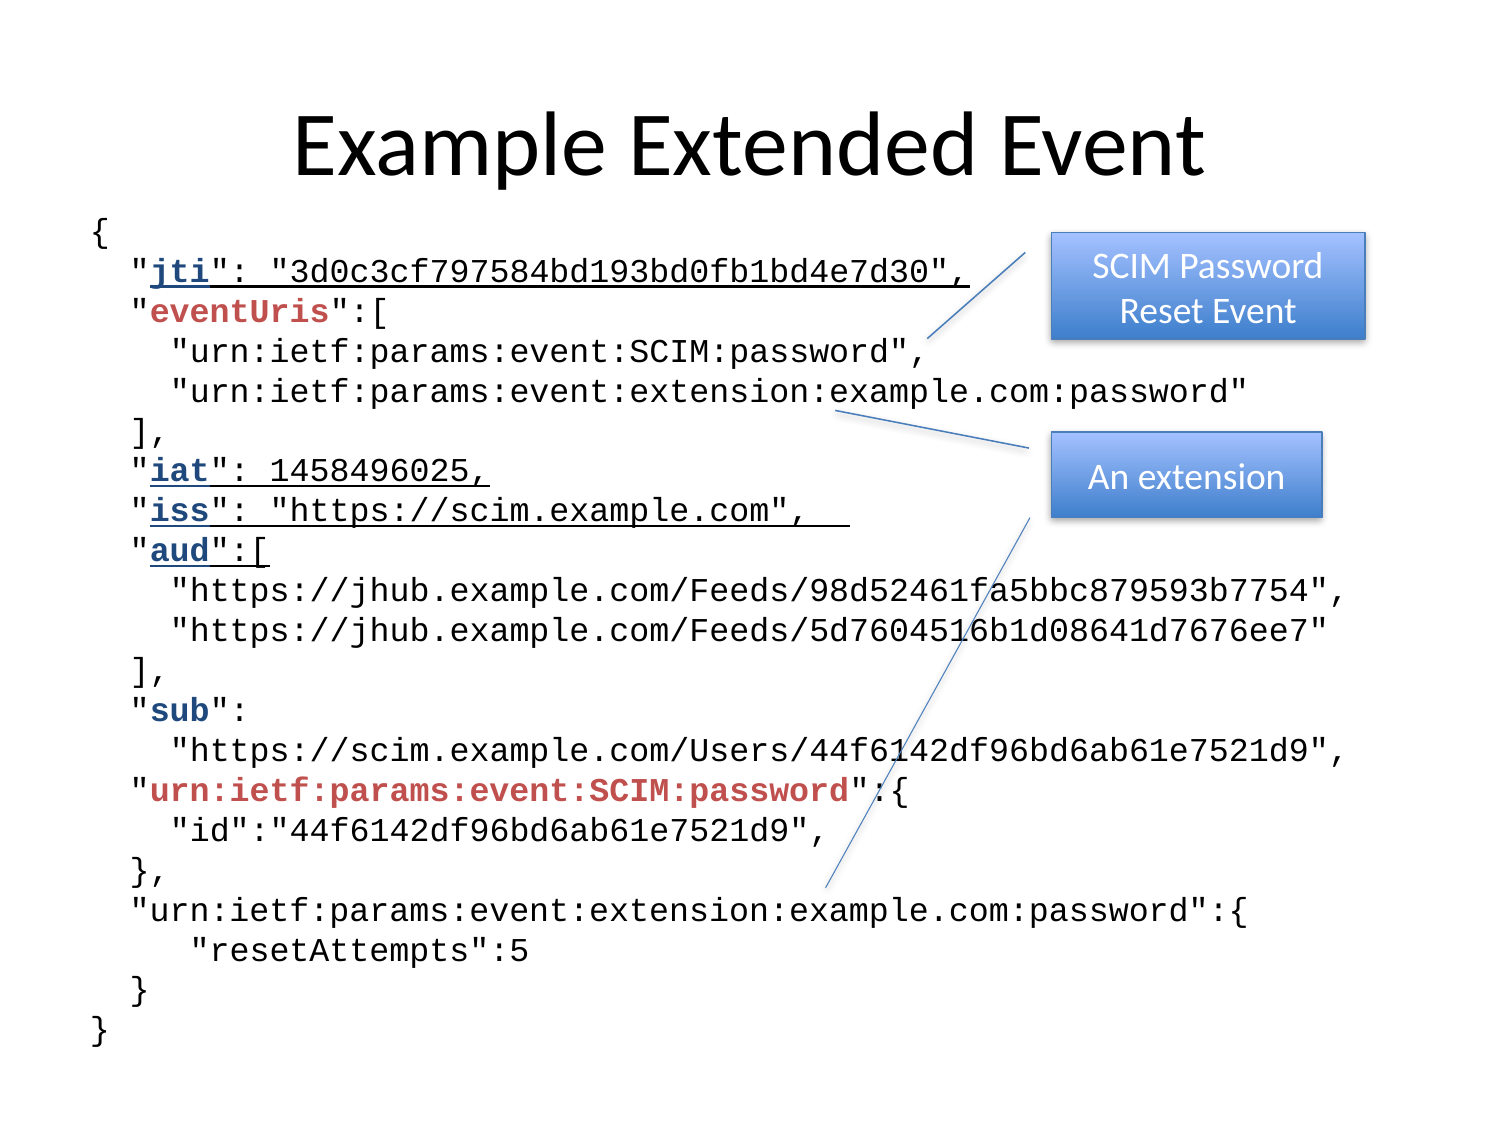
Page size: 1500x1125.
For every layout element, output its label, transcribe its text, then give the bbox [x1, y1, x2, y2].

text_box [825, 517, 1031, 889]
text_box { "jti": "3d0c3cf797584bd193bd0fb1bd4e7d30", "eventUris":[ "urn:ietf:params:event:SCIM:password", "urn:ietf:params:event:extension:example.com:password" ], "iat": 1458496025, "iss": "https://scim.example.com", "aud":[ "https://jhub.example.com/Feeds/98d52461fa5bbc879593b7754", "https://jhub.example.com/Feeds/5d7604516b1d08641d7676ee7" ], "sub": "https://scim.example.com/Users/44f6142df96bd6ab61e7521d9", "urn:ietf:params:event:SCIM:password":{ "id":"44f6142df96bd6ab61e7521d9", }, "urn:ietf:params:event:extension:example.com:password":{ "resetAttempts":5 } } [74, 201, 1425, 1055]
text_box SCIM Password Reset Event [1051, 232, 1366, 340]
text_box An extension [835, 409, 1030, 449]
text_box SCIM Password Reset Event [926, 251, 1026, 340]
text_box An extension [1051, 431, 1323, 518]
title Example Extended Event [75, 45, 1425, 201]
